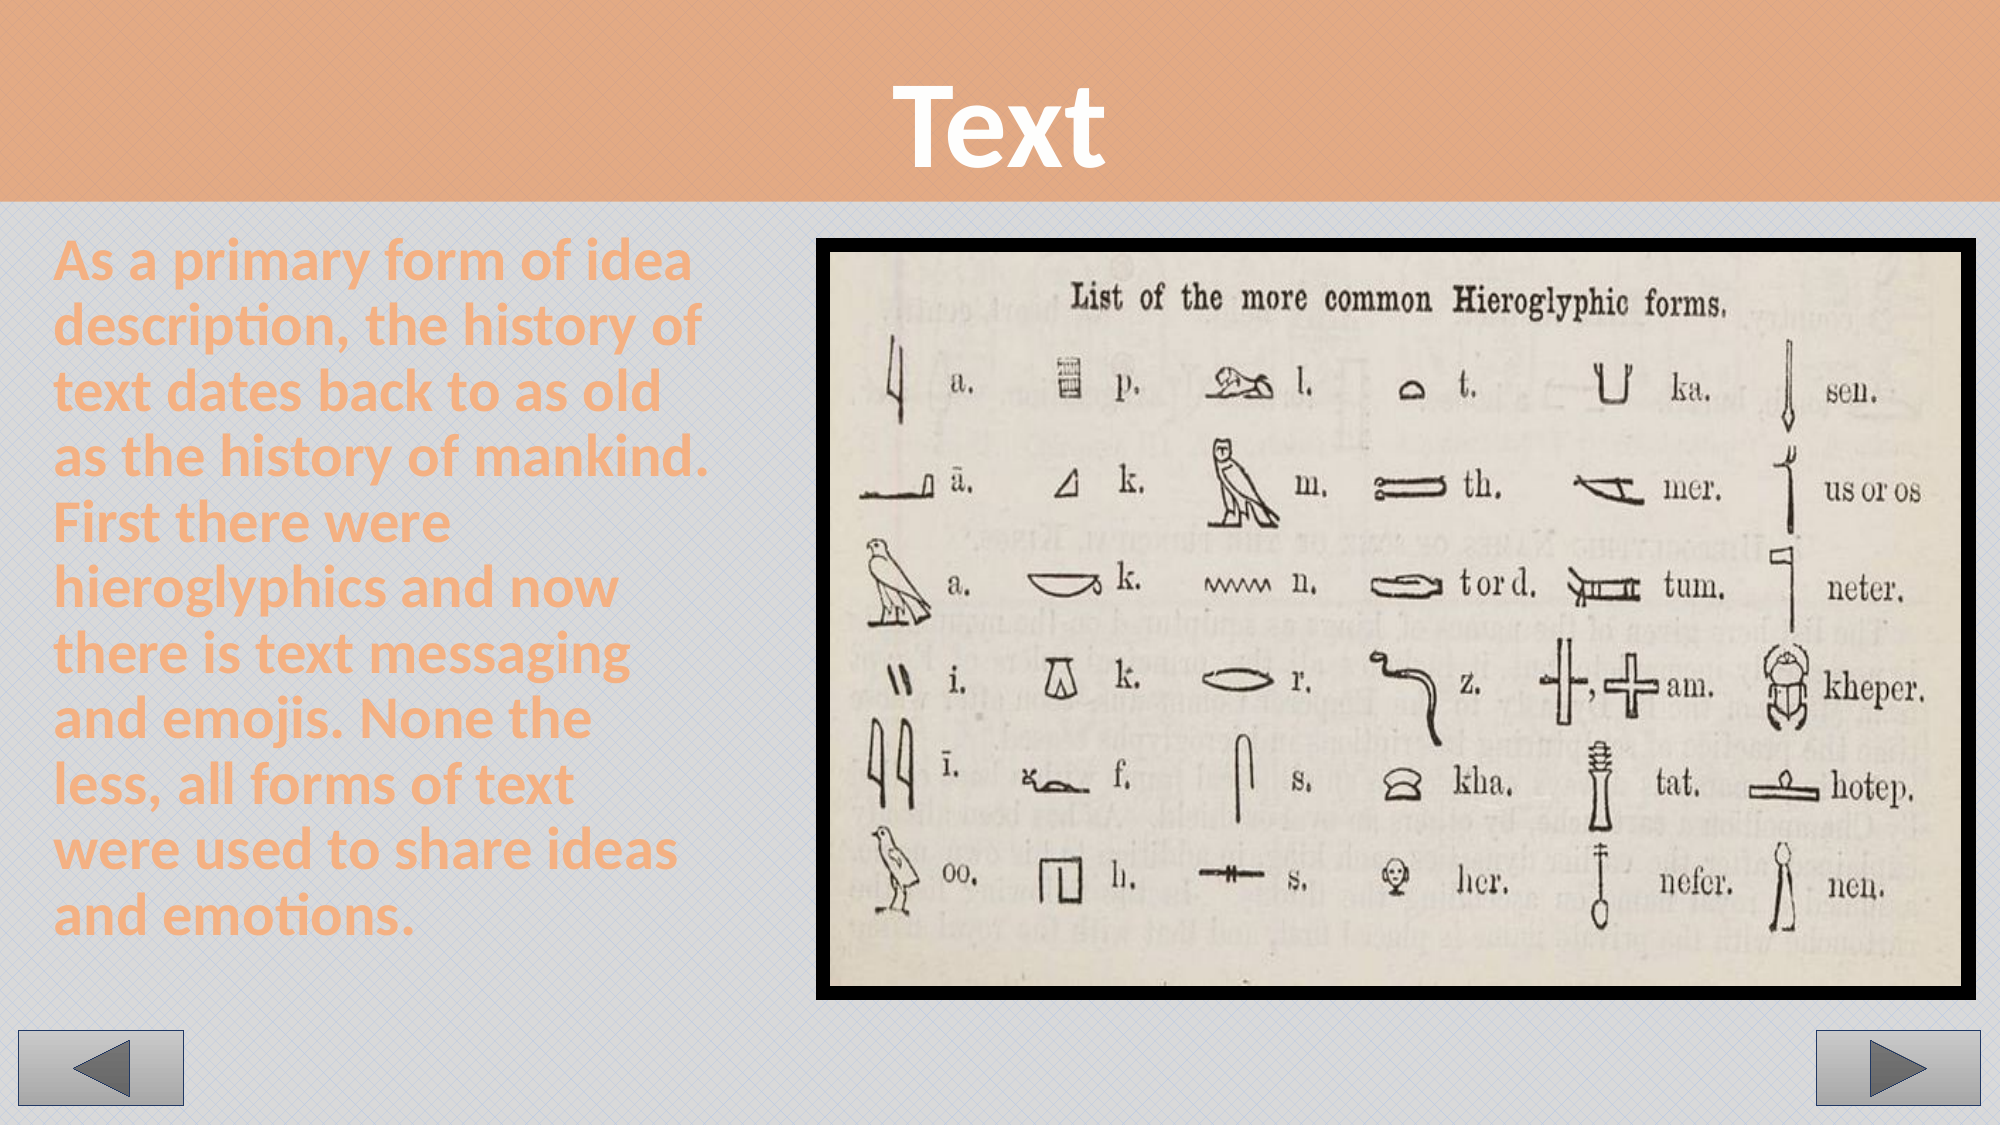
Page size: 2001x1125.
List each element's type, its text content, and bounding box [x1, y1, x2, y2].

text_box [1816, 1030, 1981, 1106]
text_box [18, 1030, 184, 1106]
title Text [0, 0, 2000, 202]
subtitle As a primary form of idea description, the history of text dates back to as old as the history of mankind. First there were hieroglyphics and now there is text messaging and emojis. None the less, all forms of text were used to share ideas and emotions. [38, 220, 728, 1013]
picture [830, 252, 1962, 986]
